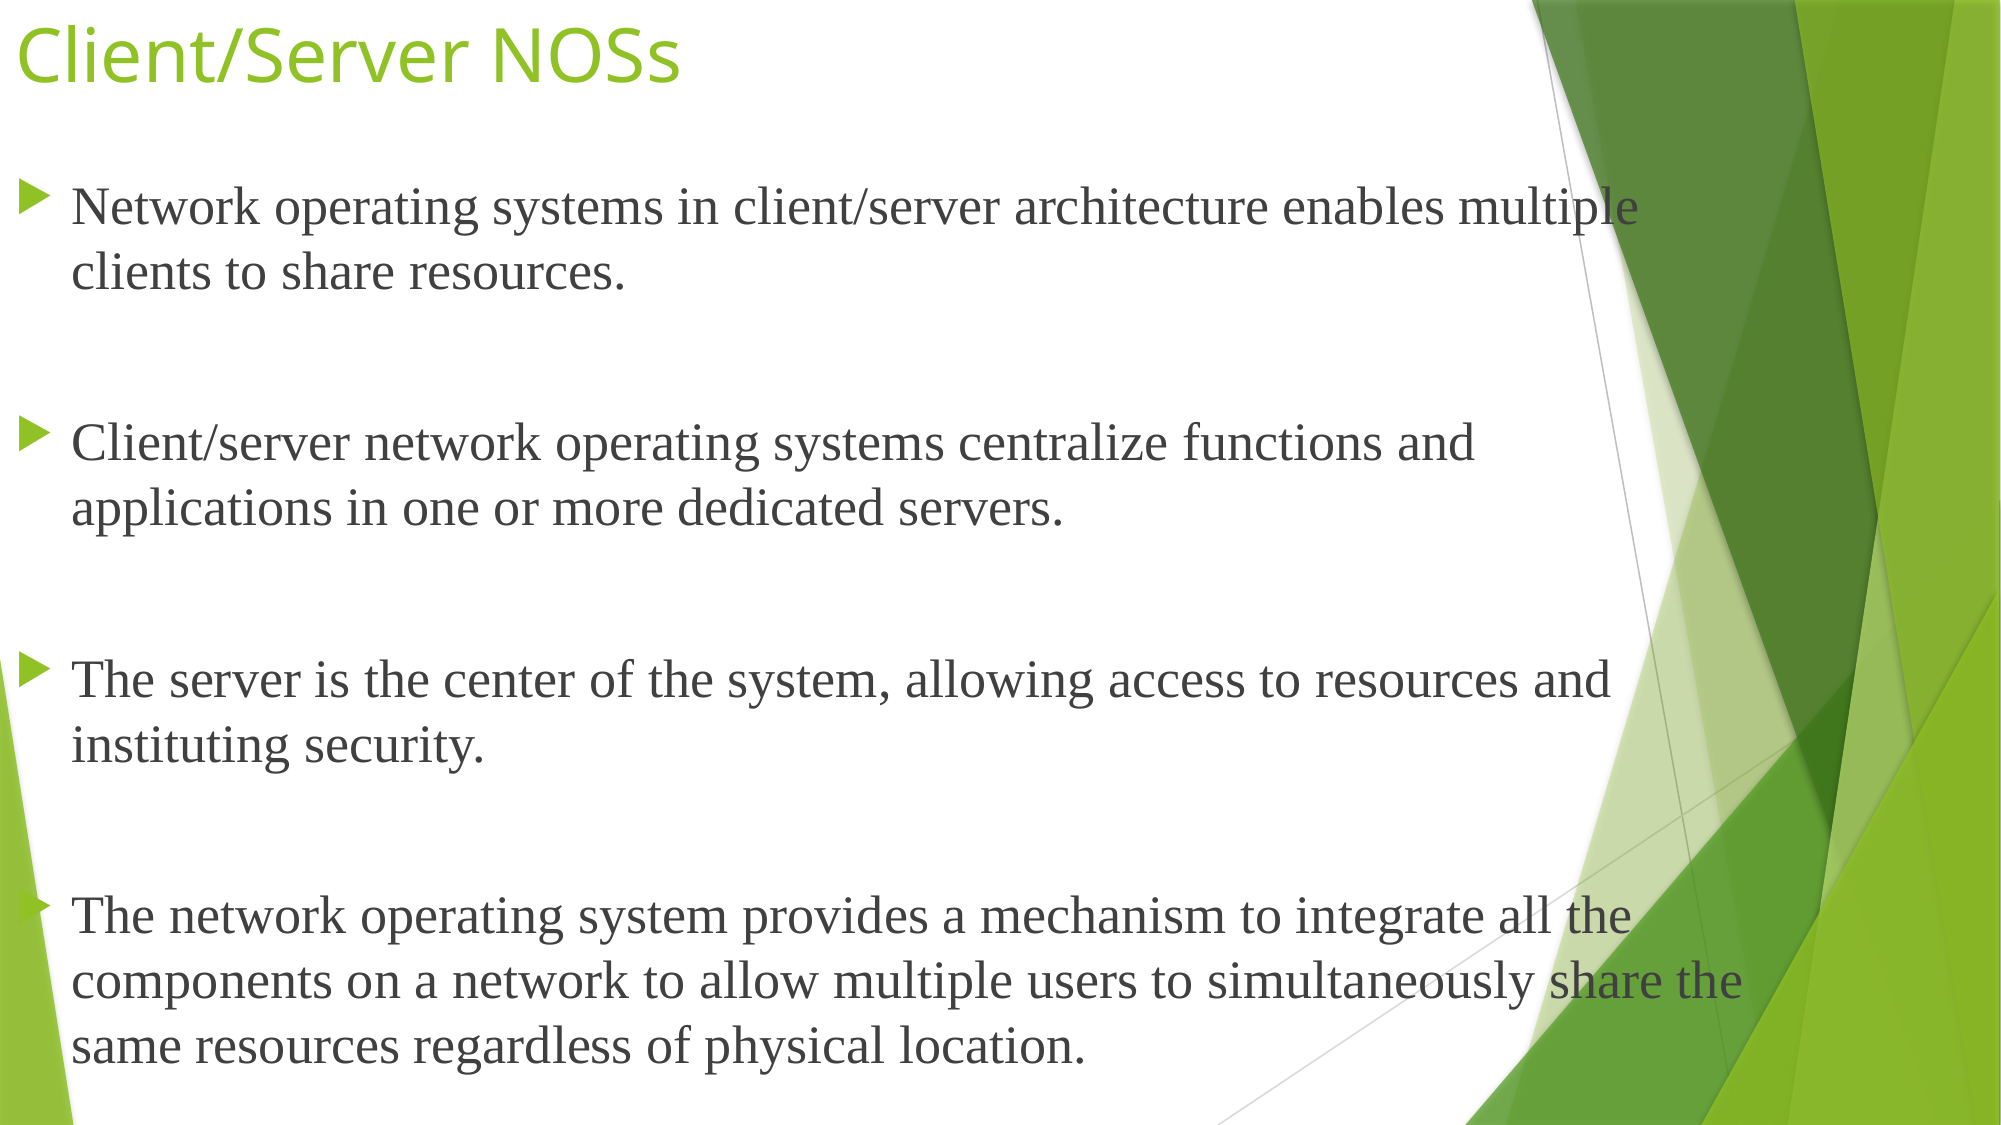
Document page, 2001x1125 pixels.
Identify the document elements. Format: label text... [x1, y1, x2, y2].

title Client/Server NOSs [0, 0, 1350, 162]
list Network operating systems in client/server architecture enables multiple clients to share resources. Client/server network operating systems centralize functions and applications in one or more dedicated servers. The server is the center of the system, allowing access to resources and instituting security. The network operating system provides a mechanism to integrate all the components on a network to allow multiple users to simultaneously share the same resources regardless of physical location. [0, 162, 1767, 973]
